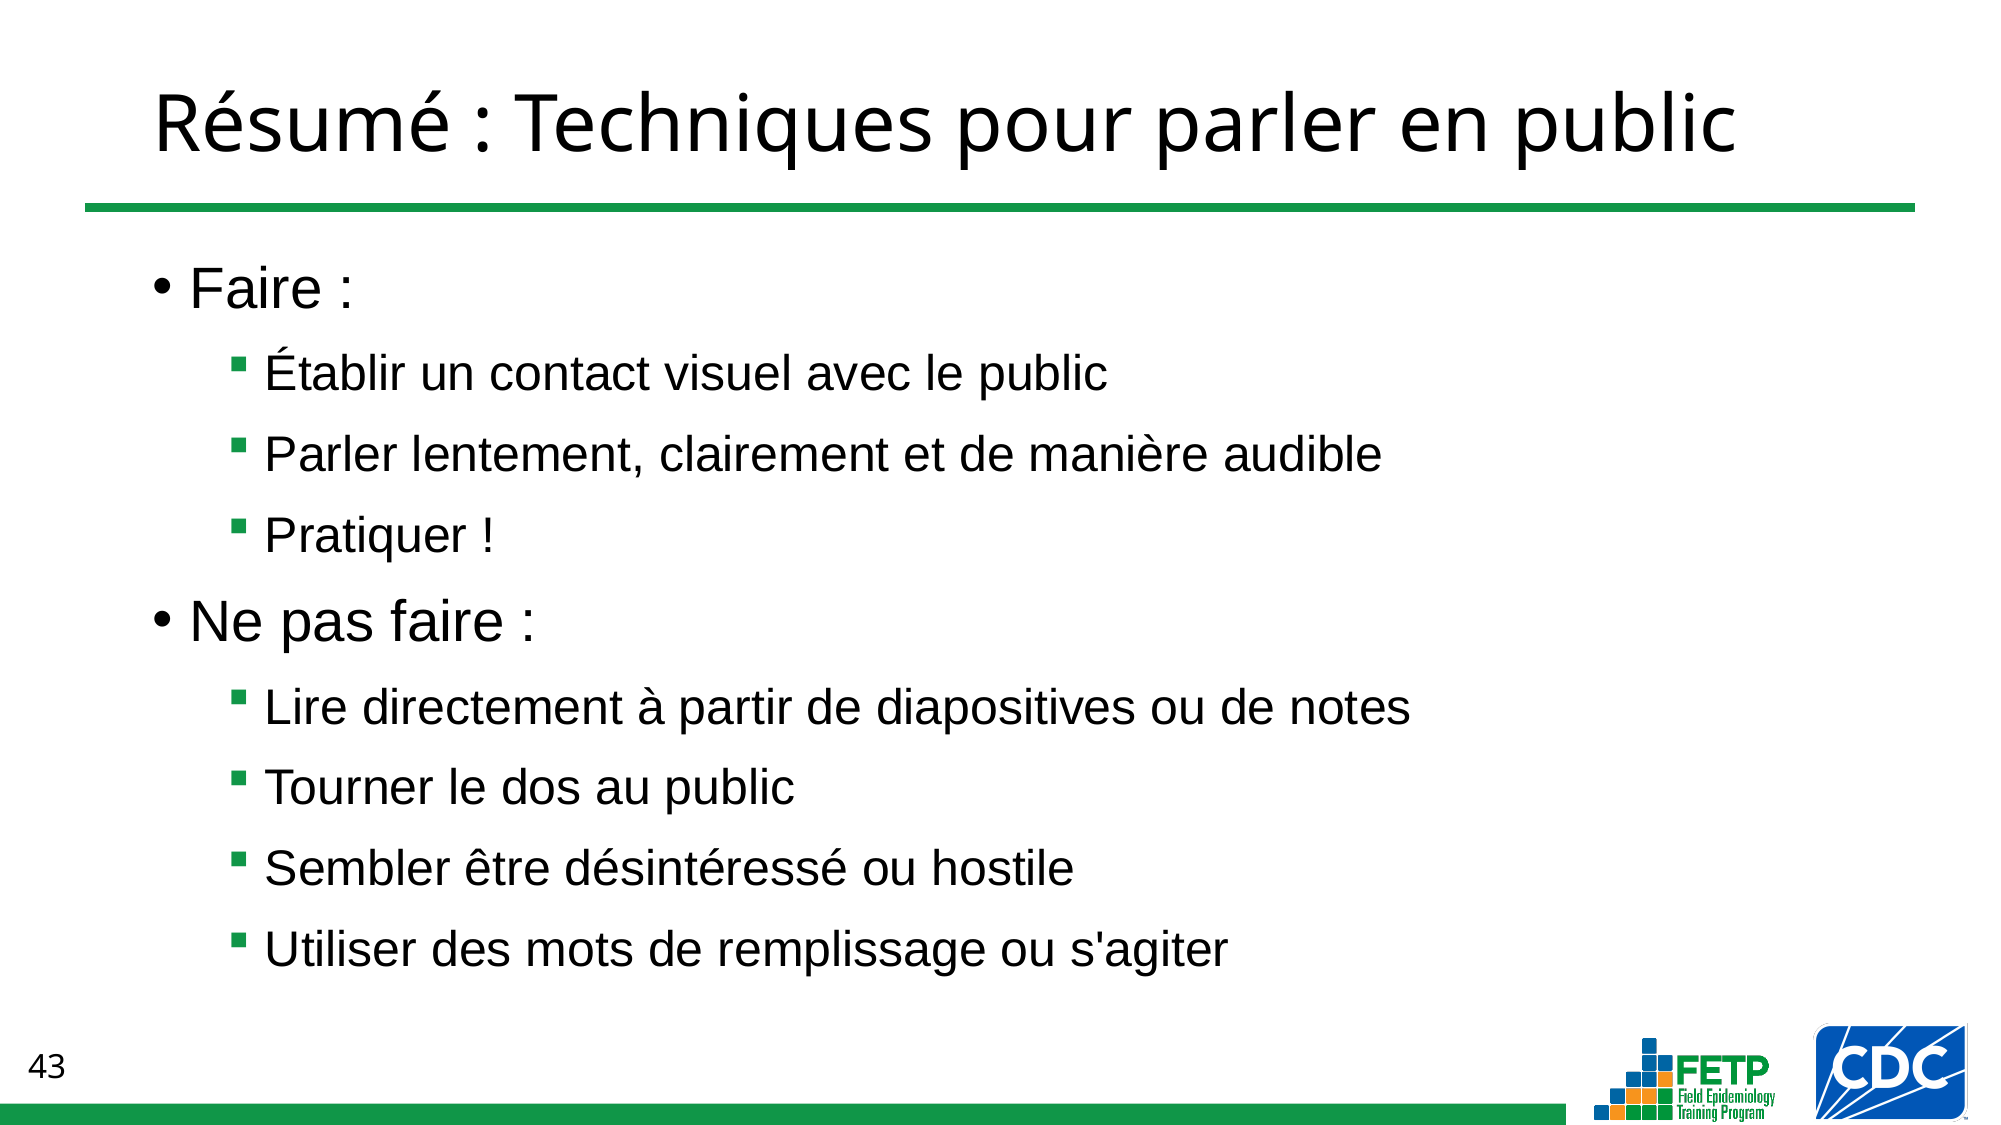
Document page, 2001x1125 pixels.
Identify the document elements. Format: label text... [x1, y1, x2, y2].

picture [1813, 1023, 1968, 1122]
list Faire : Établir un contact visuel avec le public Parler lentement, clairement et de manière audible Pratiquer ! Ne pas faire : Lire directement à partir de diapositives ou de notes Tourner le dos au public Sembler être désintéressé ou hostile Utiliser des mots de remplissage ou s'agiter [137, 242, 1863, 1004]
title Résumé : Techniques pour parler en public [137, 75, 1863, 207]
picture [1594, 1038, 1775, 1122]
